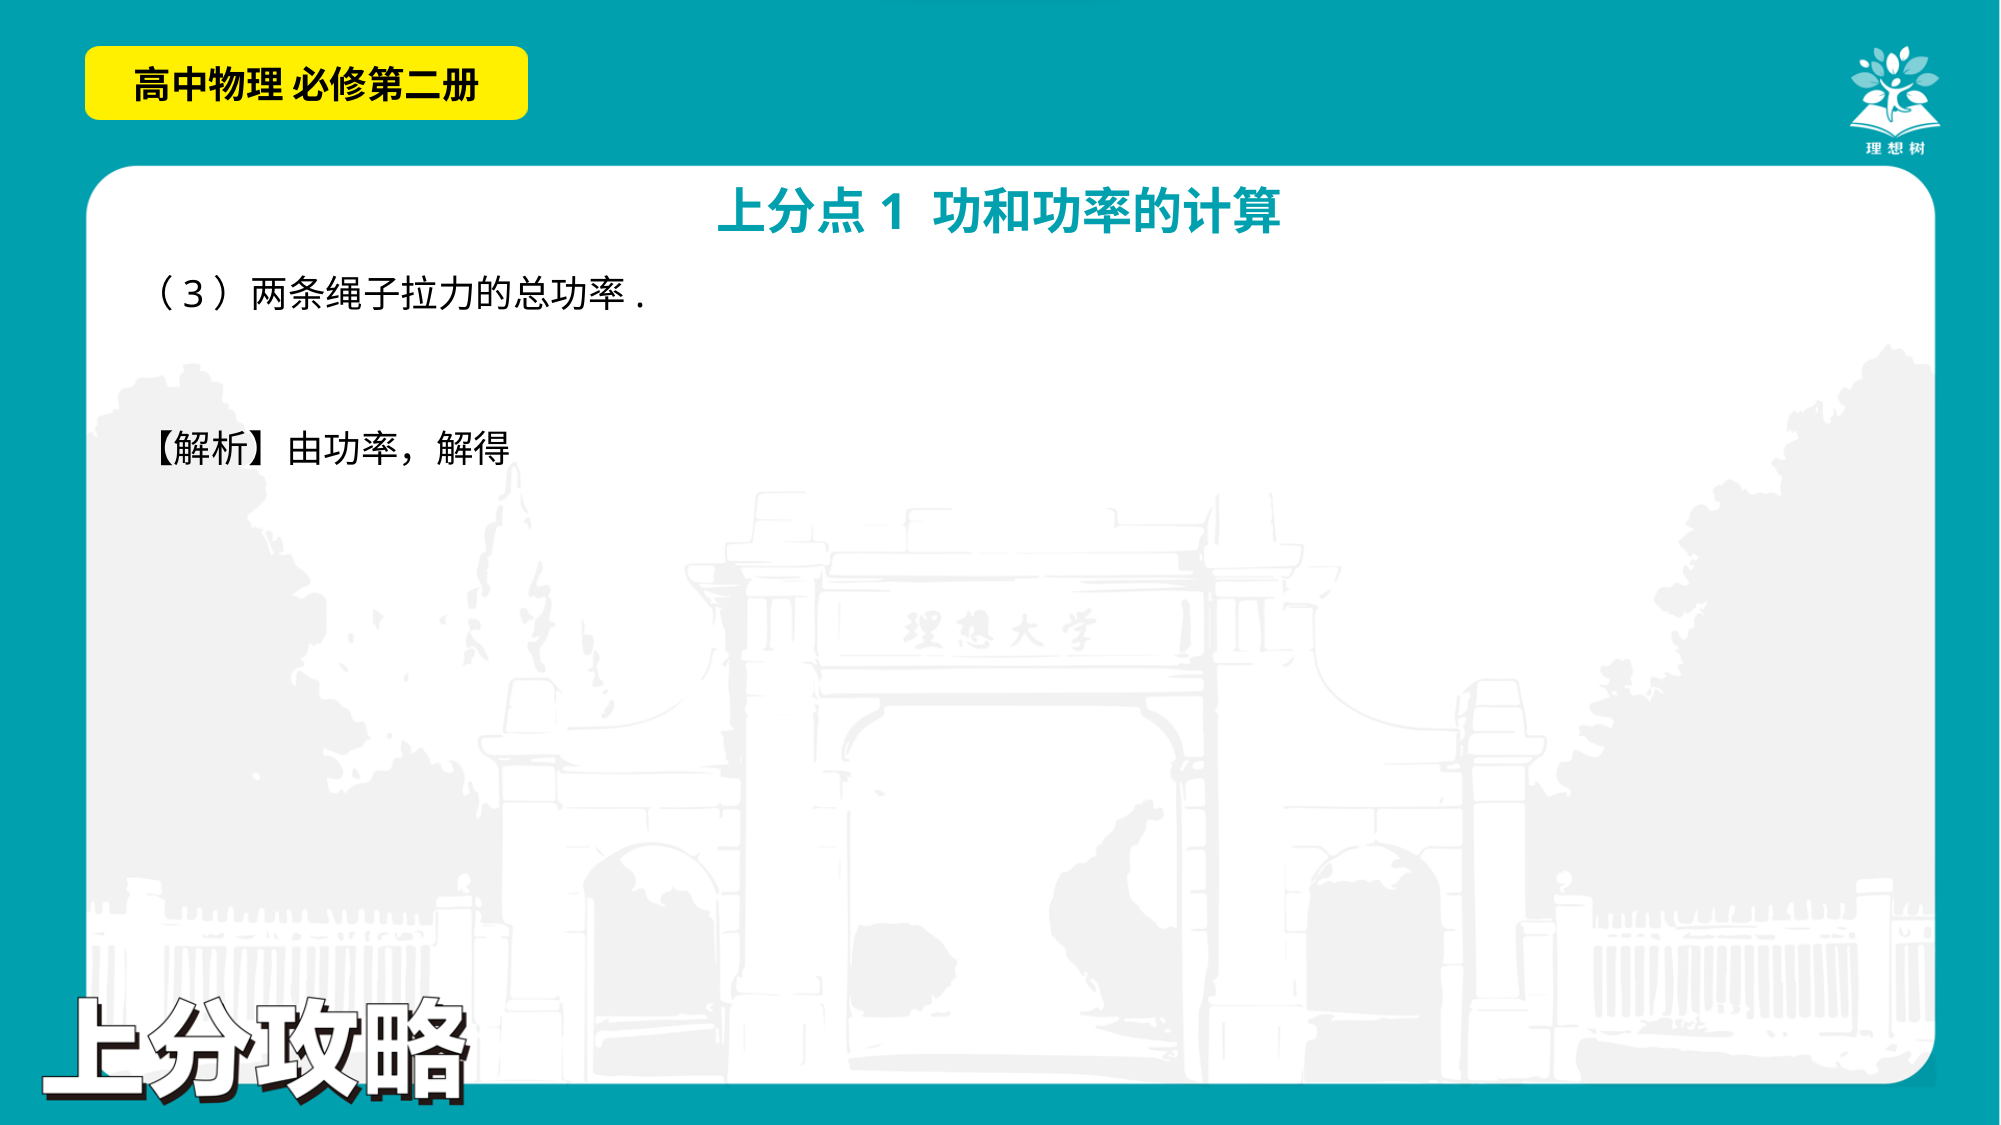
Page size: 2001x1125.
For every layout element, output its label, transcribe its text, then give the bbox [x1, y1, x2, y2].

text_box （3）两条绳子拉力的总功率. [136, 248, 1865, 308]
picture [0, 0, 2000, 1125]
